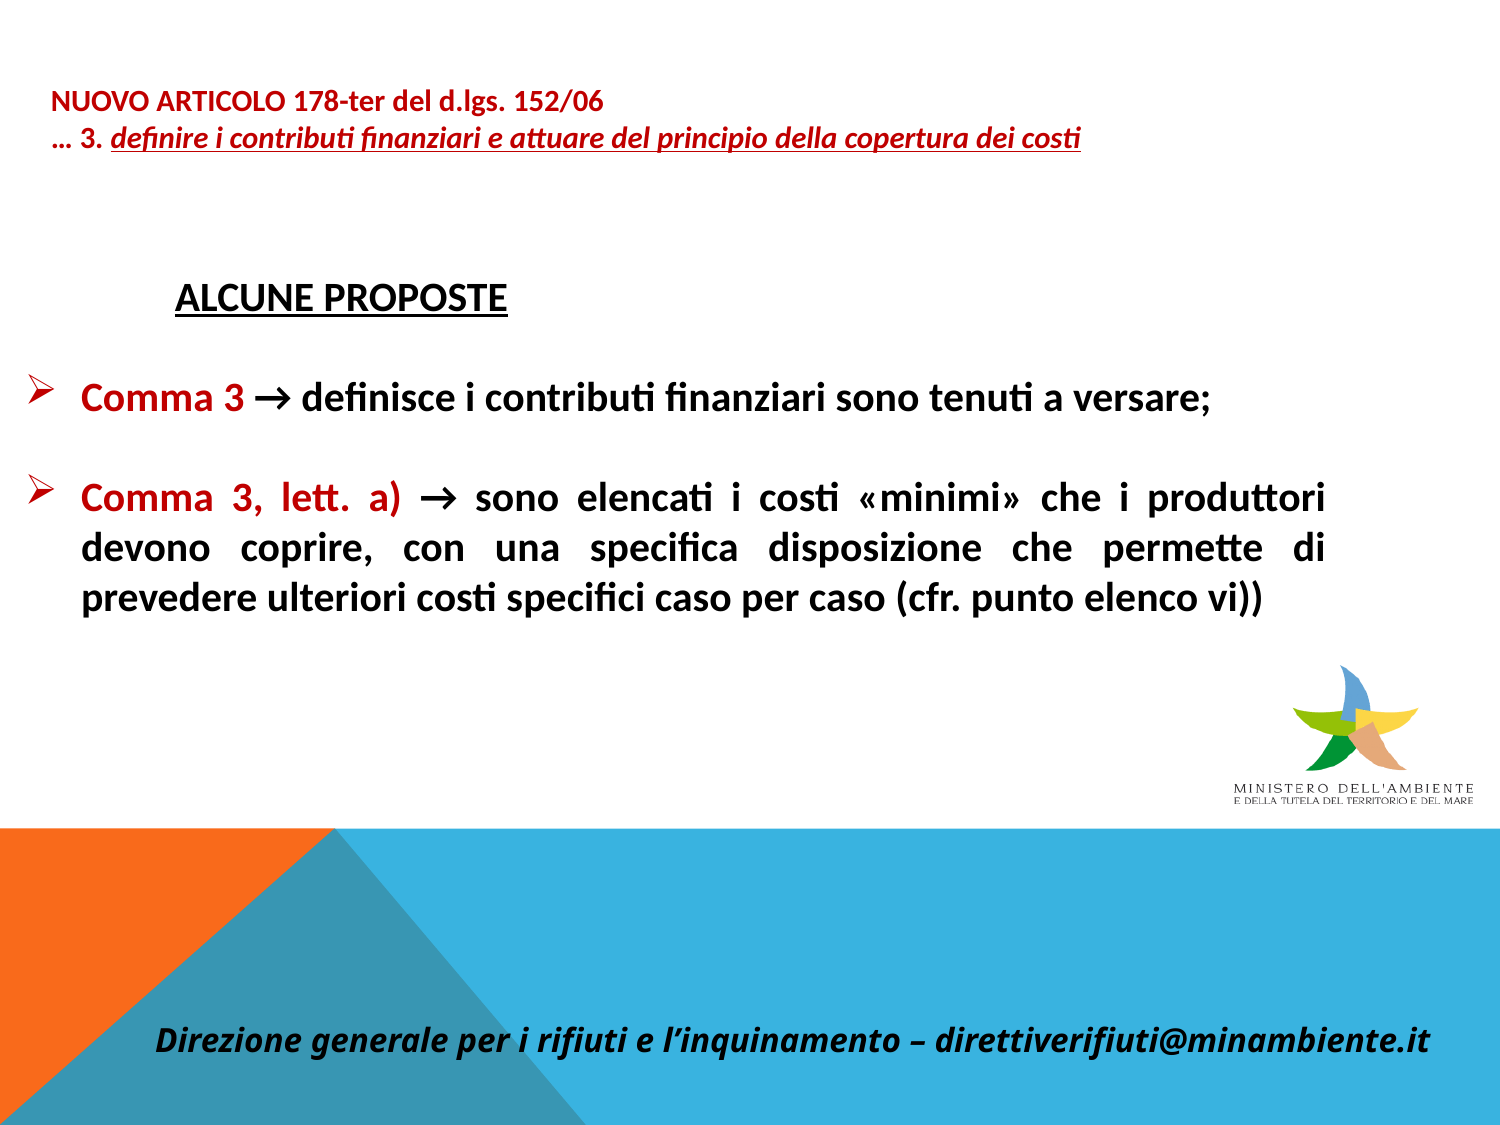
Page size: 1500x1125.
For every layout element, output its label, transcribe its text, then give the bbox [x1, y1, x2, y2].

text_box ALCUNE PROPOSTE Comma 3 → definisce i contributi finanziari sono tenuti a versare; Comma 3, lett. a) → sono elencati i costi «minimi» che i produttori devono coprire, con una specifica disposizione che permette di prevedere ulteriori costi specifici caso per caso (cfr. punto elenco vi)) [17, 261, 1334, 778]
text_box Direzione generale per i rifiuti e l’inquinamento – direttiverifiuti@minambiente.it [147, 1012, 1500, 1067]
title NUOVO ARTICOLO 178-ter del d.lgs. 152/06 … 3. definire i contributi finanziari e attuare del principio della copertura dei costi [42, 71, 1401, 163]
picture [1233, 665, 1473, 804]
